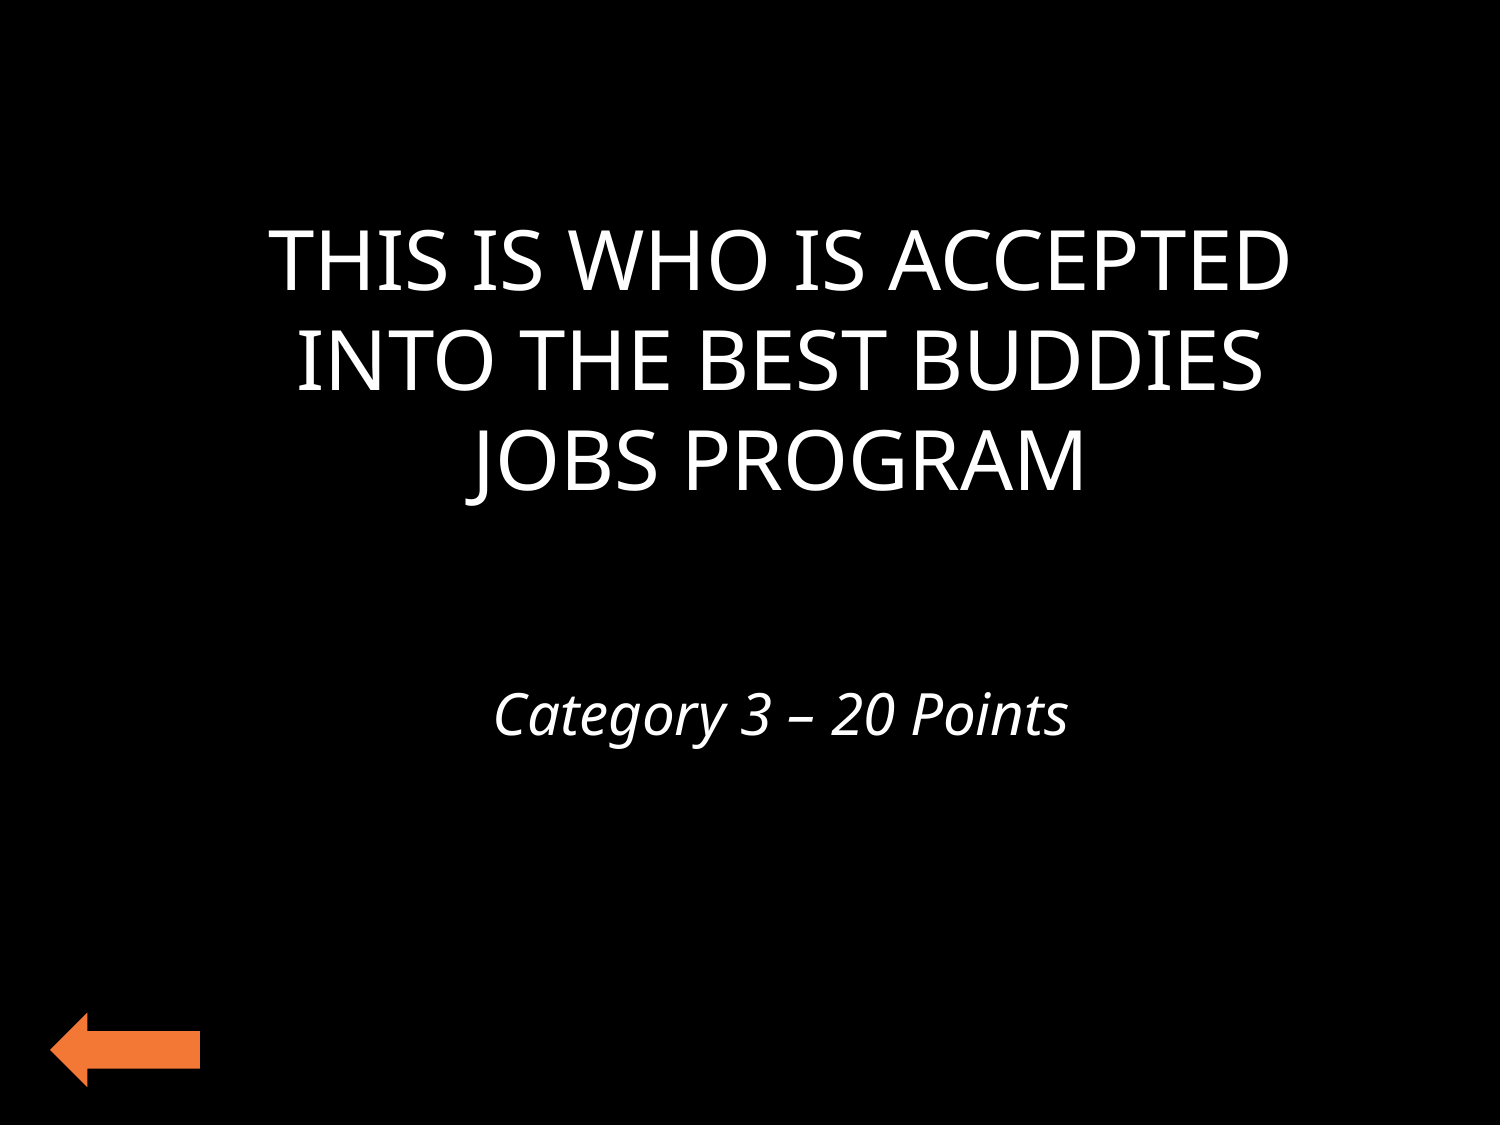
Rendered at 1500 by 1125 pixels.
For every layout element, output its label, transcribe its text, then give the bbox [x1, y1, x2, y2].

text_box [49, 1012, 200, 1088]
text_box THIS IS WHO IS ACCEPTED INTO THE BEST BUDDIES JOBS PROGRAM Category 3 – 20 Points [224, 199, 1338, 755]
